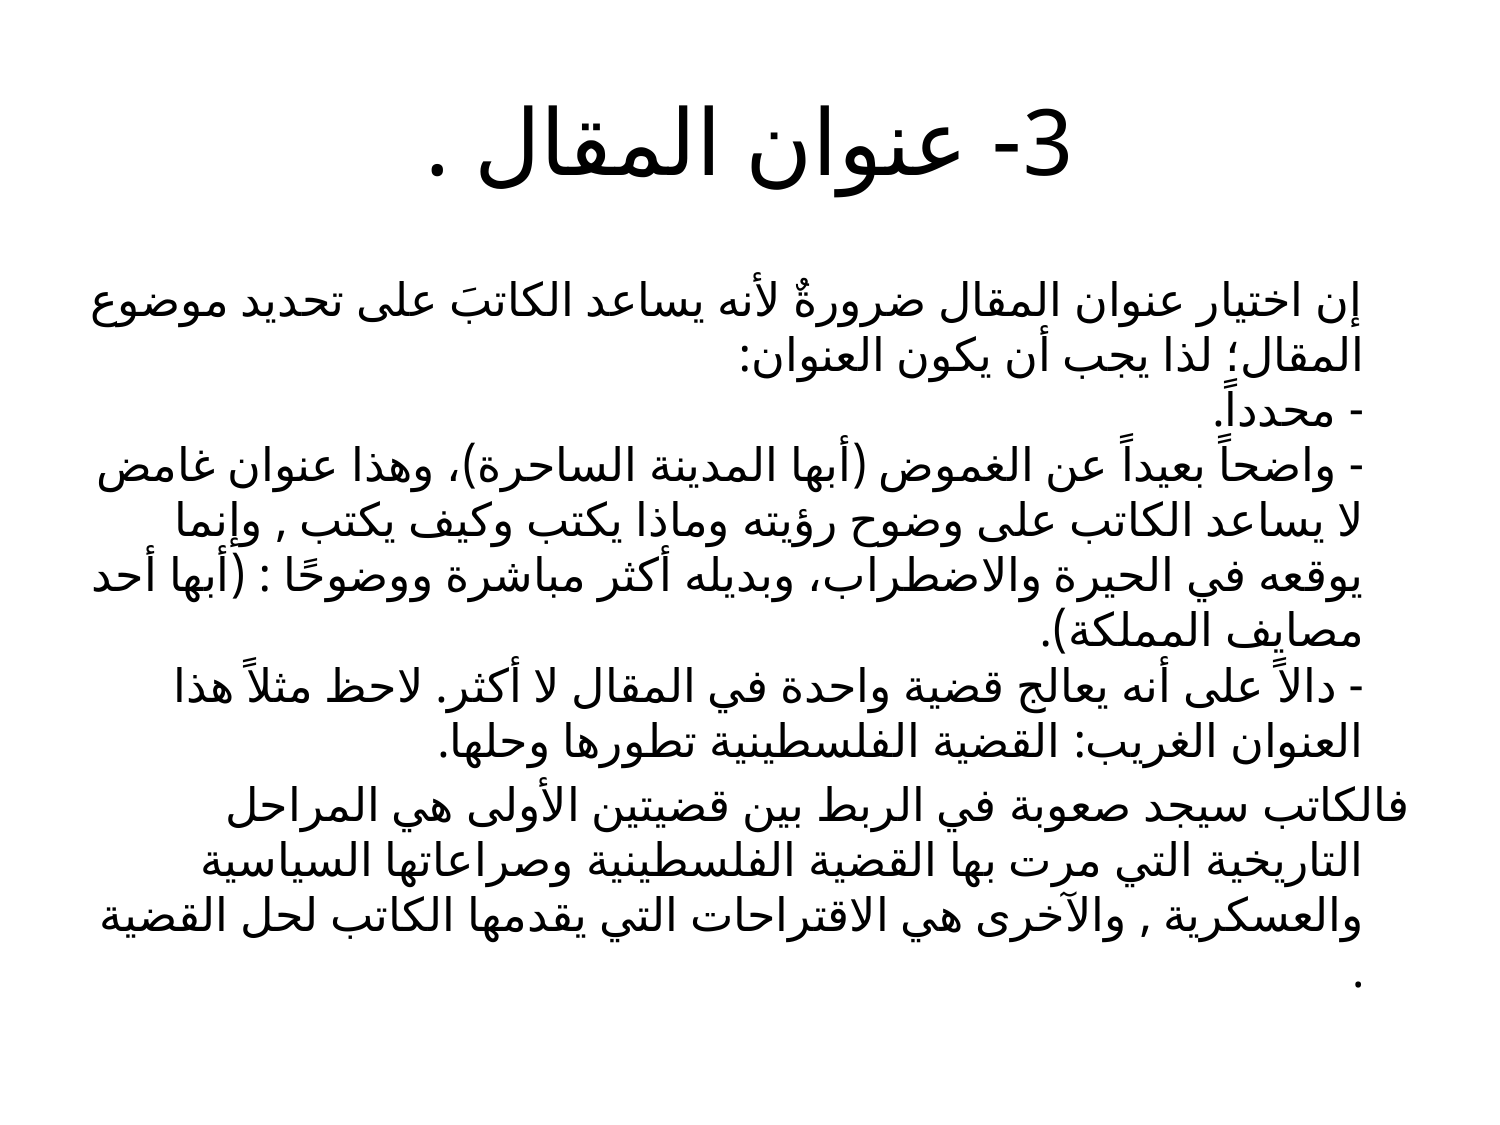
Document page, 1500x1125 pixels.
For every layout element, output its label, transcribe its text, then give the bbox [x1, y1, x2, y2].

title 3- عنوان المقال . [75, 45, 1425, 233]
list إن اختيار عنوان المقال ضرورةٌ لأنه يساعد الكاتبَ على تحديد موضوع المقال؛ لذا يجب أن يكون العنوان: - محدداً. - واضحاً بعيداً عن الغموض (أبها المدينة الساحرة)، وهذا عنوان غامض لا يساعد الكاتب على وضوح رؤيته وماذا يكتب وكيف يكتب , وإنما يوقعه في الحيرة والاضطراب، وبديله أكثر مباشرة ووضوحًا : (أبها أحد مصايف المملكة). - دالاً على أنه يعالج قضية واحدة في المقال لا أكثر. لاحظ مثلاً هذا العنوان الغريب: القضية الفلسطينية تطورها وحلها. فالكاتب سيجد صعوبة في الربط بين قضيتين الأولى هي المراحل التاريخية التي مرت بها القضية الفلسطينية وصراعاتها السياسية والعسكرية , والآخرى هي الاقتراحات التي يقدمها الكاتب لحل القضية . [75, 262, 1425, 1005]
